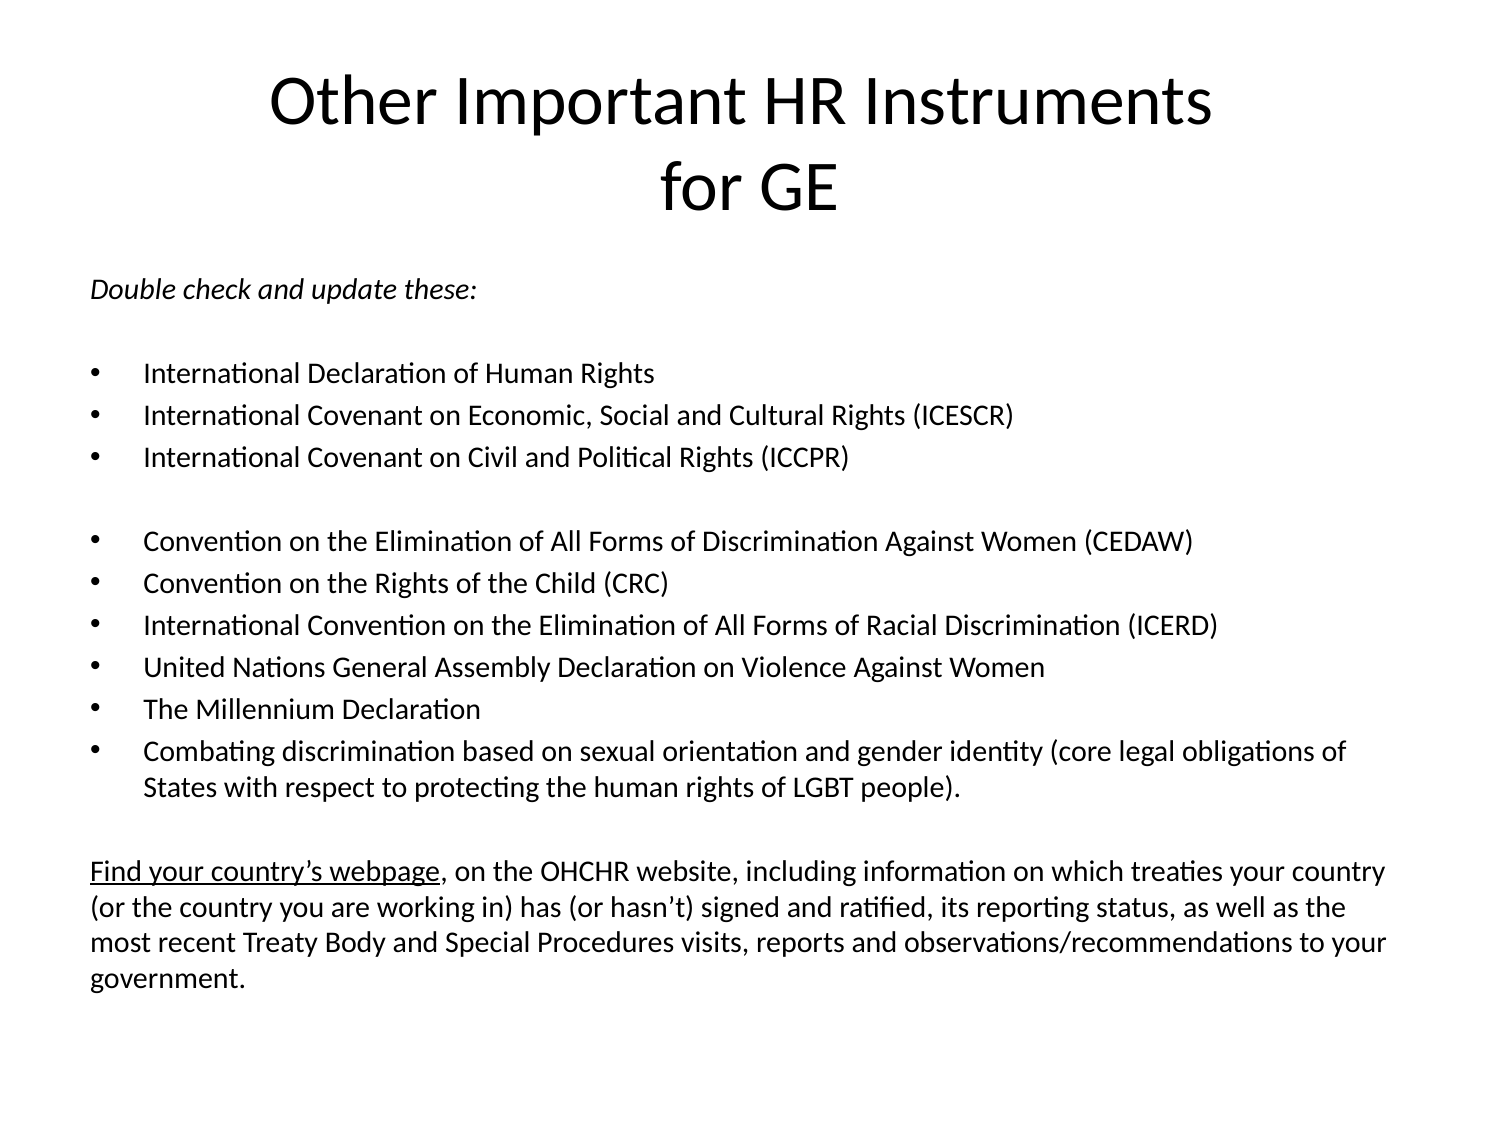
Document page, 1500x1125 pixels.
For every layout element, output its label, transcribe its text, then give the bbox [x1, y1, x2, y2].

list Double check and update these: International Declaration of Human Rights International Covenant on Economic, Social and Cultural Rights (ICESCR) International Covenant on Civil and Political Rights (ICCPR) Convention on the Elimination of All Forms of Discrimination Against Women (CEDAW) Convention on the Rights of the Child (CRC) International Convention on the Elimination of All Forms of Racial Discrimination (ICERD) United Nations General Assembly Declaration on Violence Against Women The Millennium Declaration Combating discrimination based on sexual orientation and gender identity (core legal obligations of States with respect to protecting the human rights of LGBT people). Find your country’s webpage, on the OHCHR website, including information on which treaties your country (or the country you are working in) has (or hasn’t) signed and ratified, its reporting status, as well as the most recent Treaty Body and Special Procedures visits, reports and observations/recommendations to your government. [75, 262, 1425, 1005]
title Other Important HR Instruments for GE [75, 45, 1425, 233]
